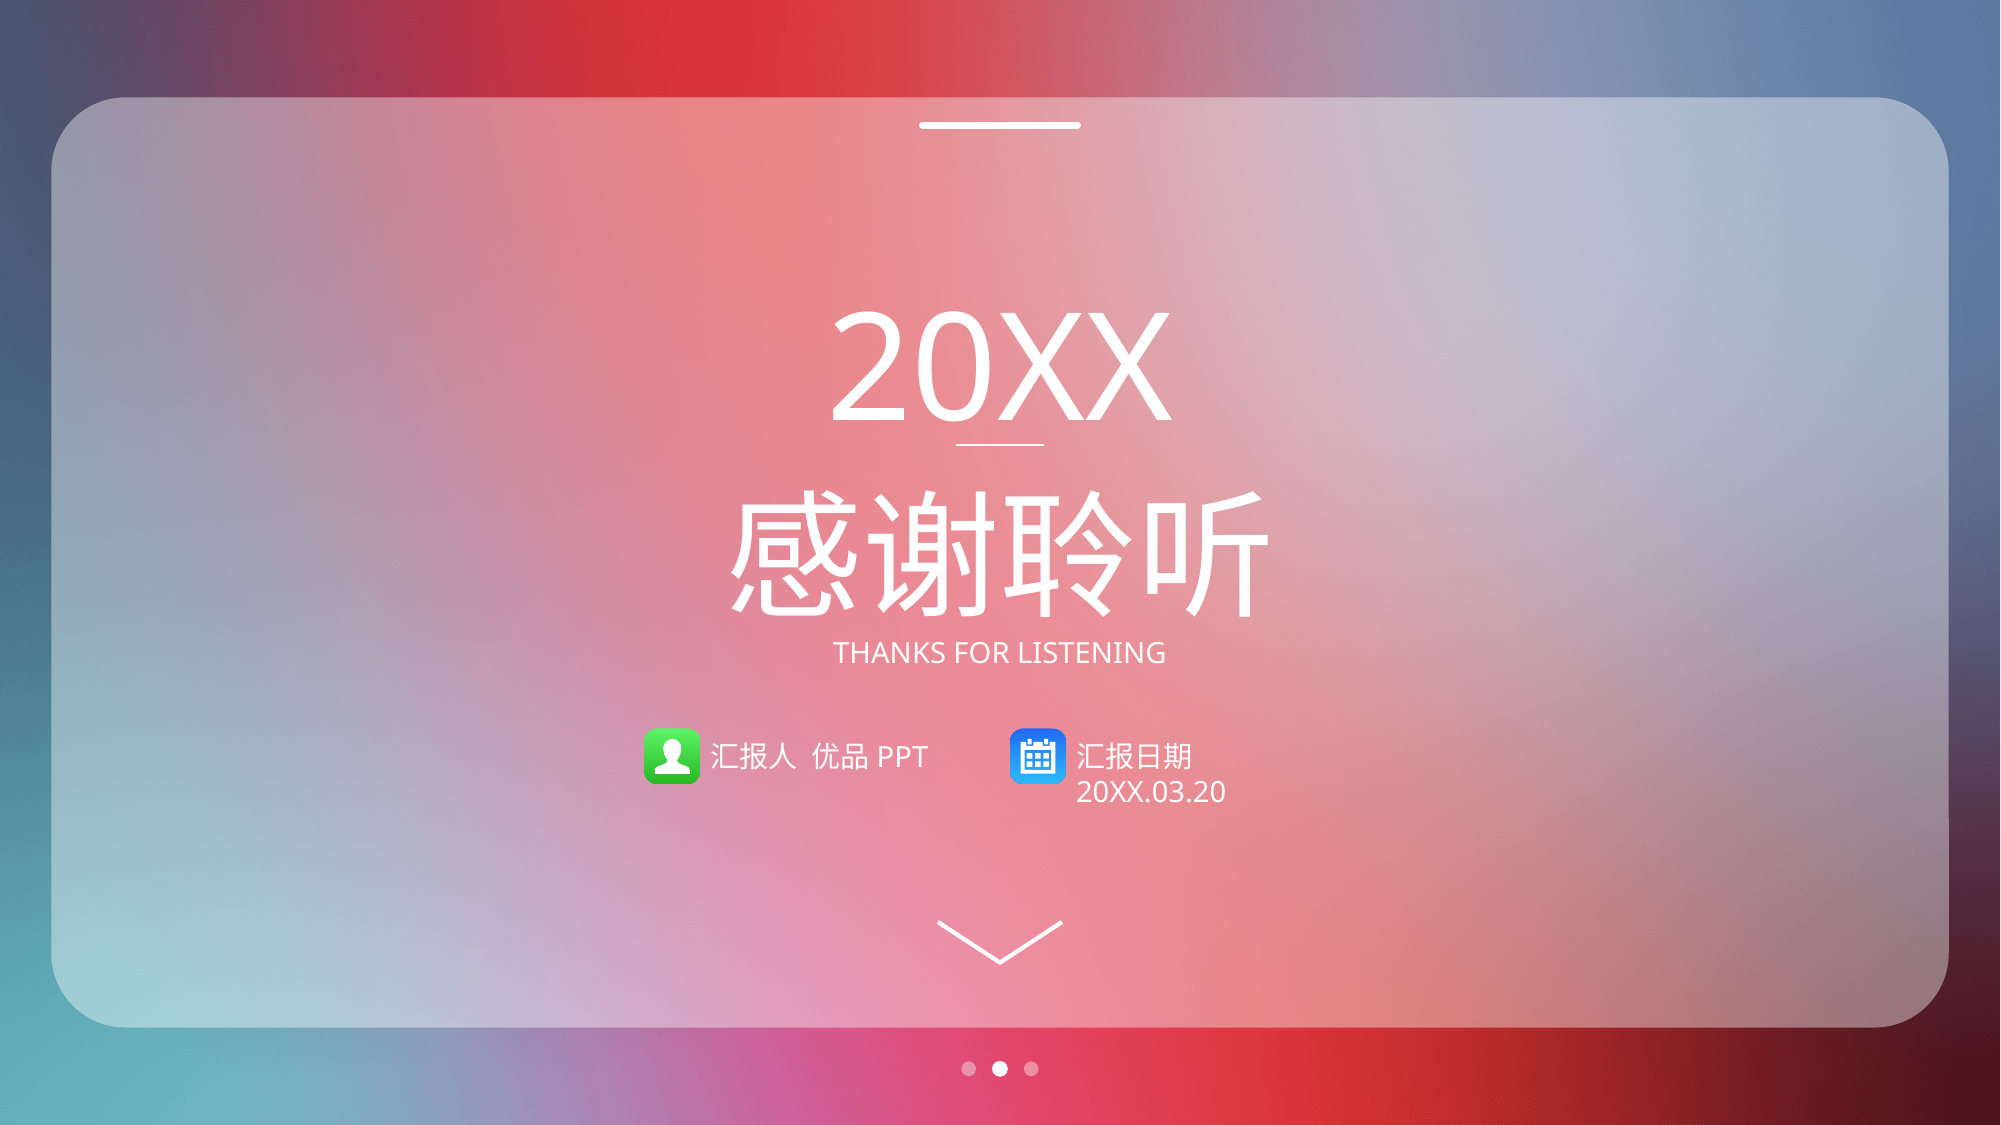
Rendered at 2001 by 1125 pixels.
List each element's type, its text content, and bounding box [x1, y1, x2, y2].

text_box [644, 728, 957, 784]
text_box [991, 1060, 1009, 1078]
text_box [50, 96, 1950, 1029]
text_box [1009, 728, 1376, 784]
text_box 20XX [750, 263, 1250, 458]
text_box 感谢聆听 THANKS FOR LISTENING [180, 461, 1820, 677]
text_box [1022, 1060, 1040, 1078]
picture [0, 0, 2001, 1125]
text_box [960, 1060, 978, 1078]
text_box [937, 921, 1063, 963]
